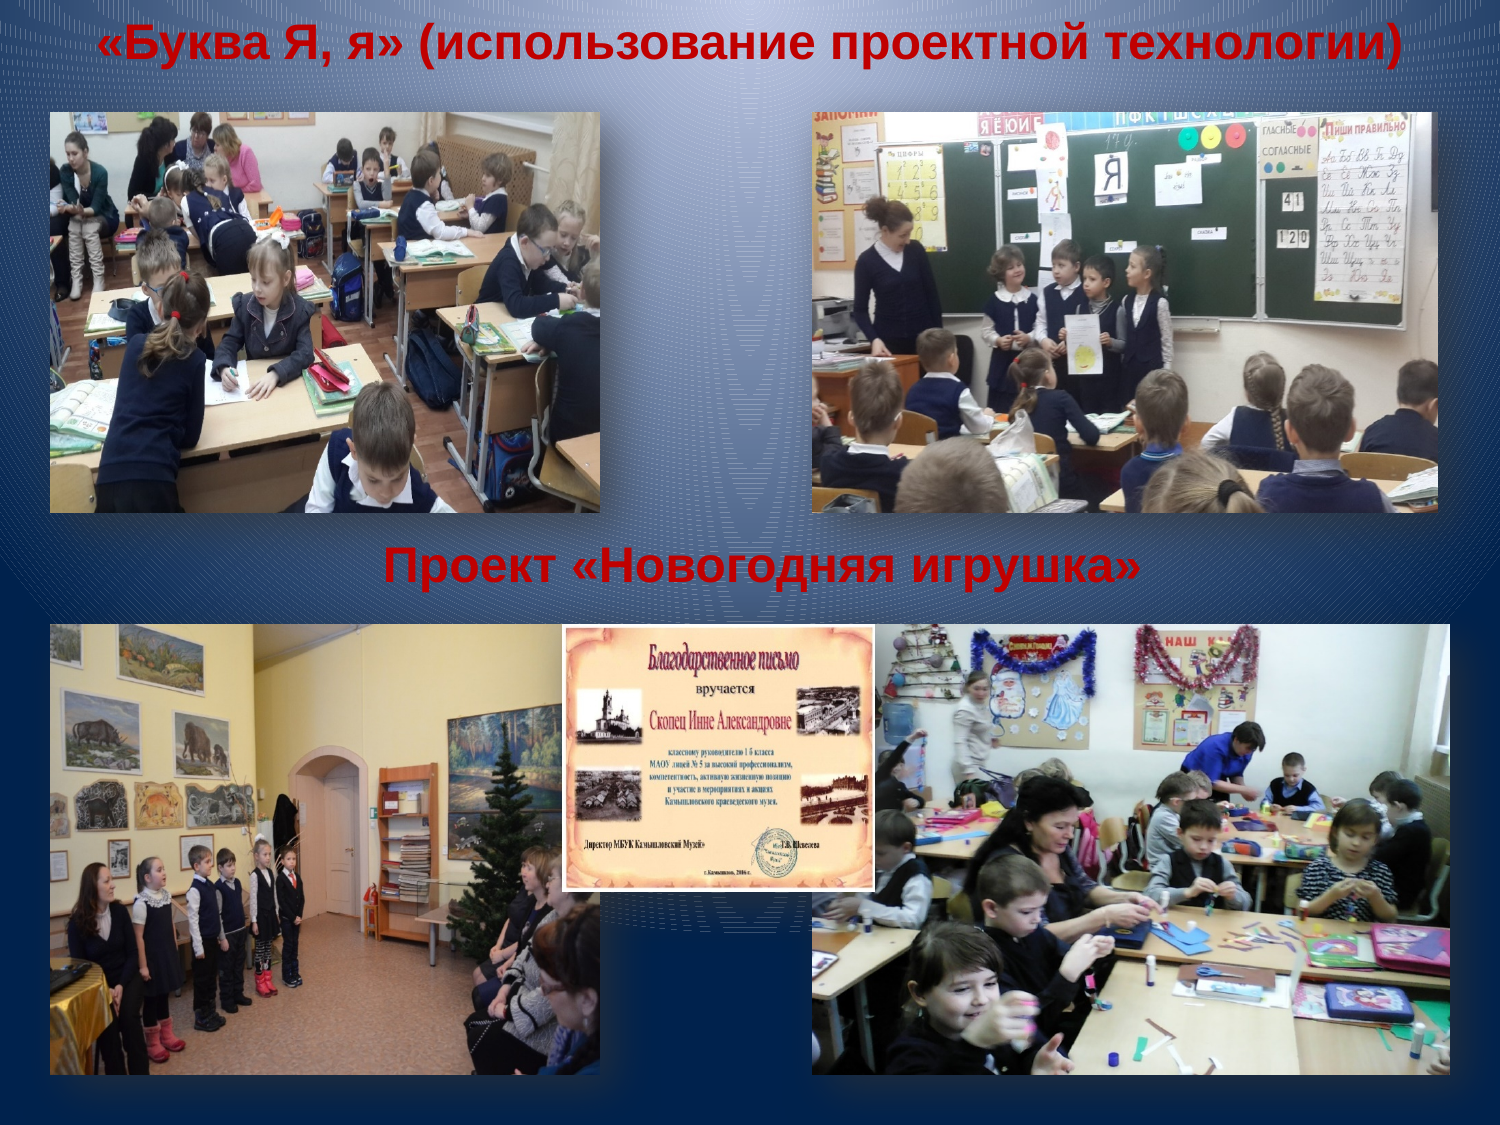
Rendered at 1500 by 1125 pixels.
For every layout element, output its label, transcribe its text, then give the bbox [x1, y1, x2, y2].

text_box Проект «Новогодняя игрушка» [112, 524, 1413, 600]
picture [49, 624, 1451, 1076]
picture [49, 112, 601, 513]
picture [812, 112, 1438, 513]
text_box «Буква Я, я» (использование проектной технологии) [37, 1, 1463, 77]
